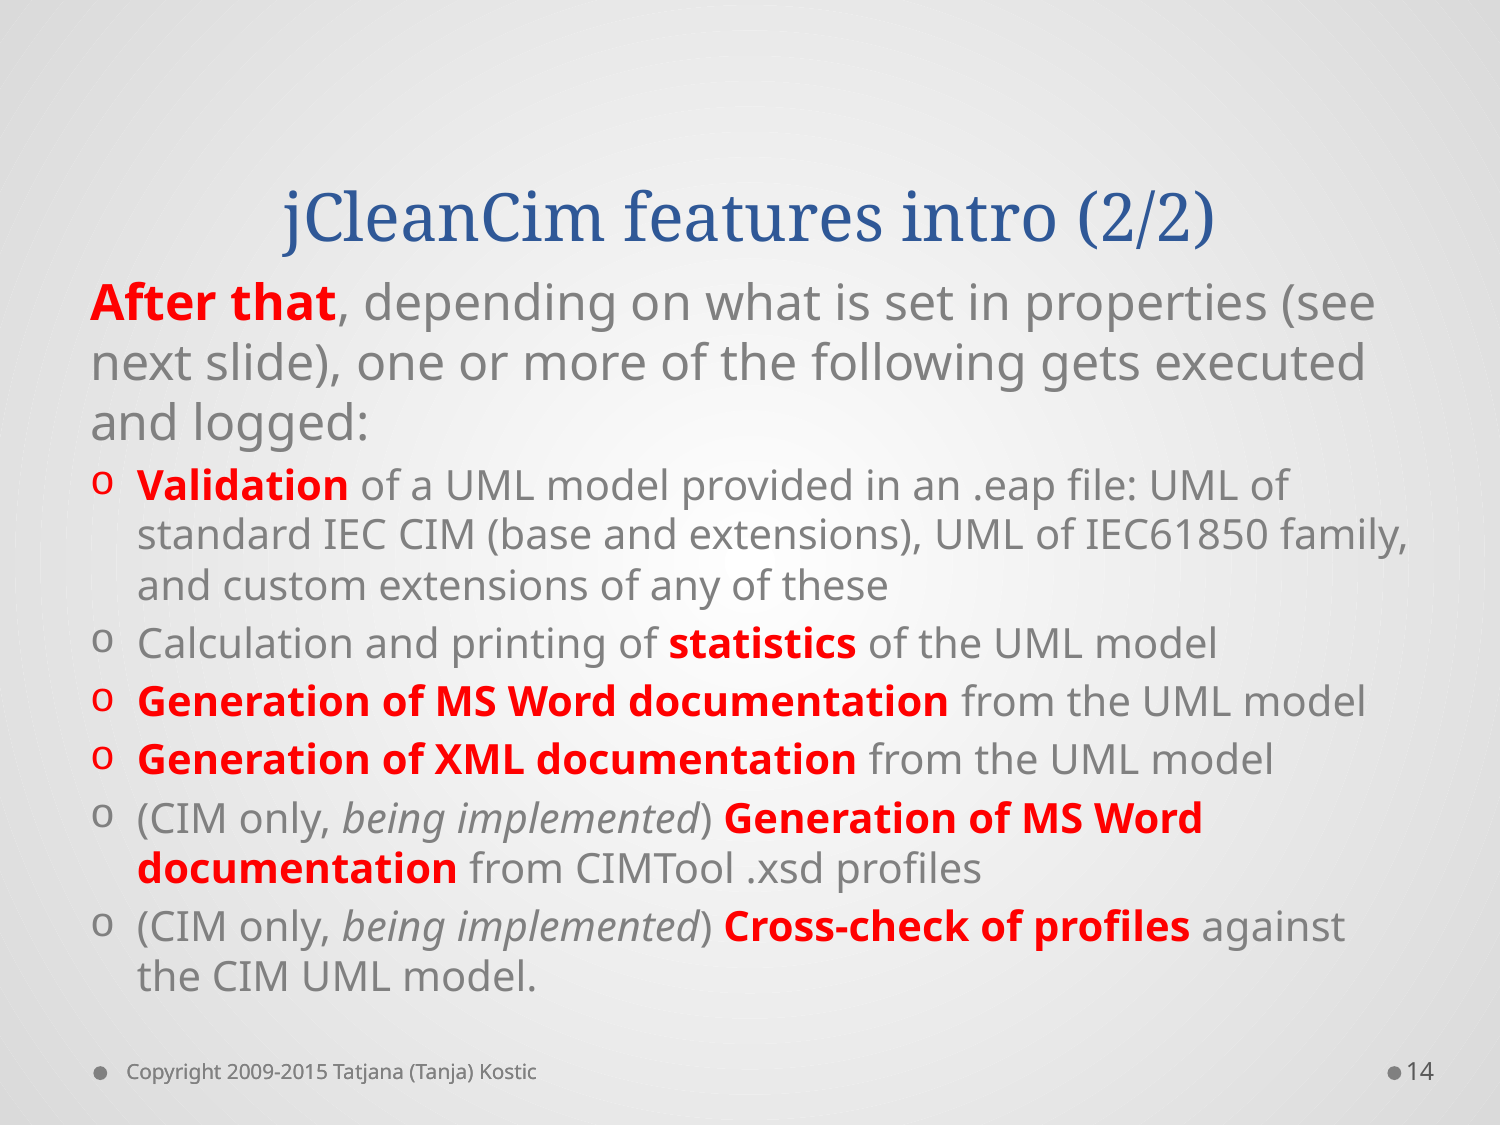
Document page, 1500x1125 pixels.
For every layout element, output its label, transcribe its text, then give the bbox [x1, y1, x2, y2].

slide_number 14 [1401, 1042, 1494, 1103]
list After that, depending on what is set in properties (see next slide), one or more of the following gets executed and logged: Validation of a UML model provided in an .eap file: UML of standard IEC CIM (base and extensions), UML of IEC61850 family, and custom extensions of any of these Calculation and printing of statistics of the UML model Generation of MS Word documentation from the UML model Generation of XML documentation from the UML model (CIM only, being implemented) Generation of MS Word documentation from CIMTool .xsd profiles (CIM only, being implemented) Cross-check of profiles against the CIM UML model. [75, 262, 1425, 1005]
title jCleanCim features intro (2/2) [75, 0, 1425, 262]
